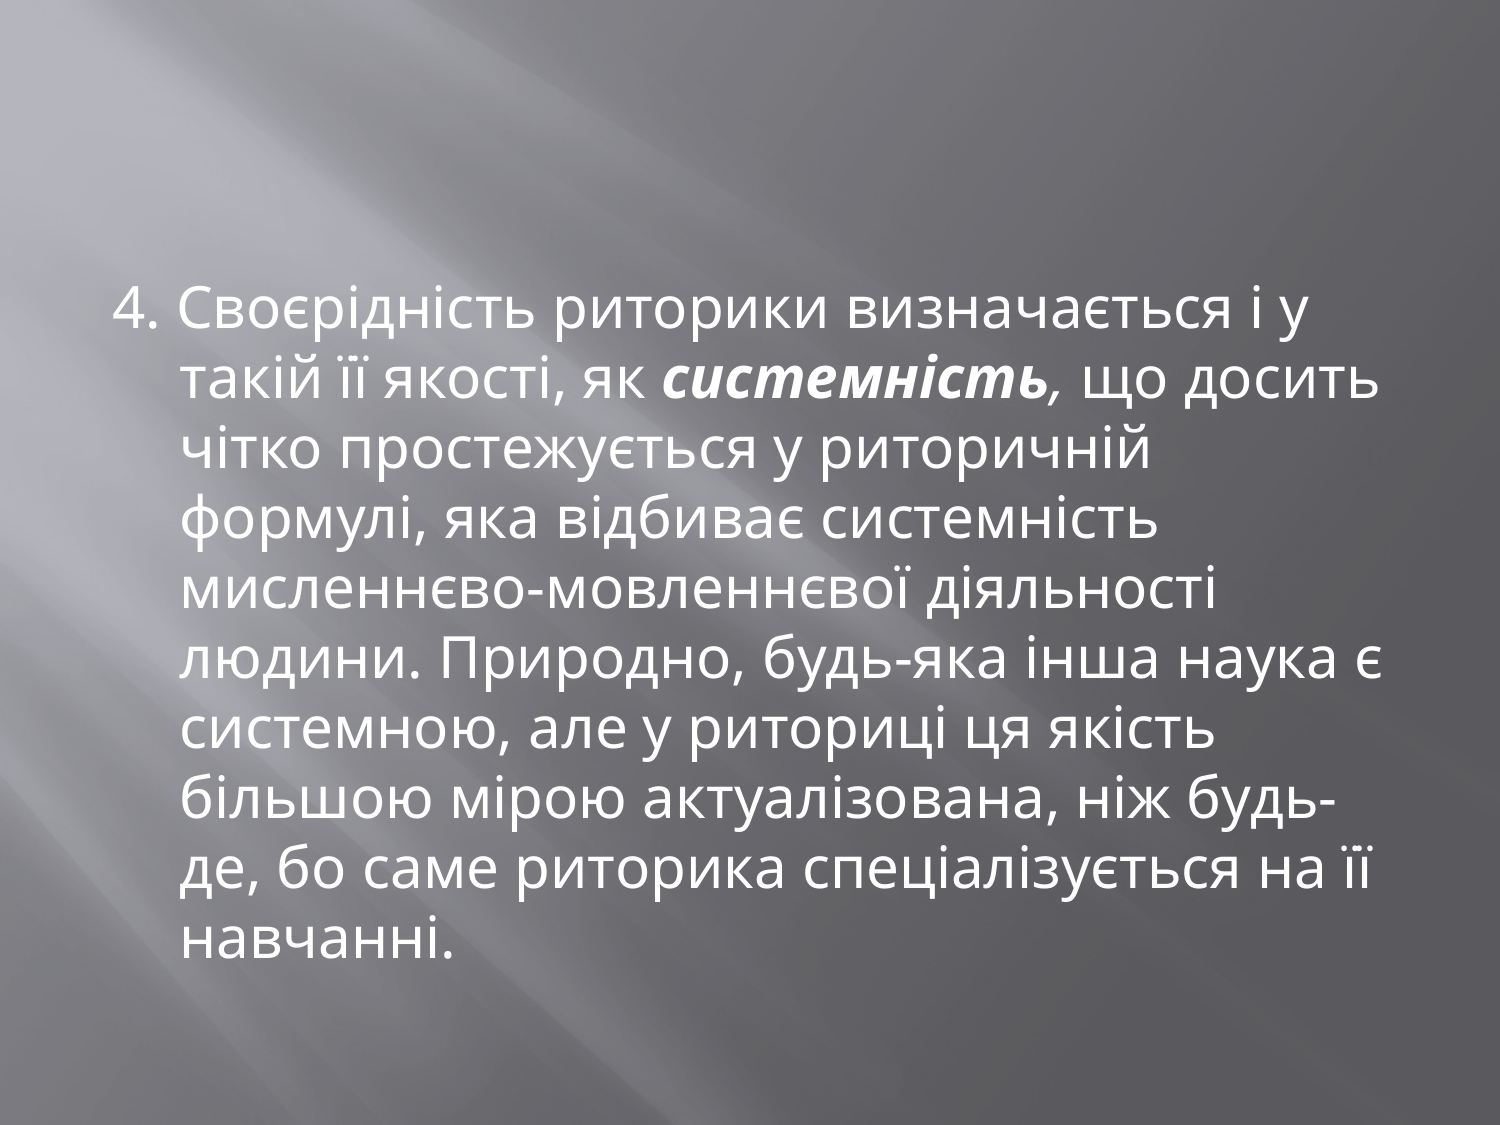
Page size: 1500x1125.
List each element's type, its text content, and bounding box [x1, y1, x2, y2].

list 4. Своєрідність риторики визначається і у такій її якості, як системність, що досить чітко простежується у риторичній формулі, яка відбиває системність мисленнєво-мовленнєвої діяльності людини. Природно, будь-яка інша наука є системною, але у риториці ця якість більшою мірою актуалізована, ніж будь-де, бо саме риторика спеціалізується на її навчанні. [75, 262, 1425, 1035]
